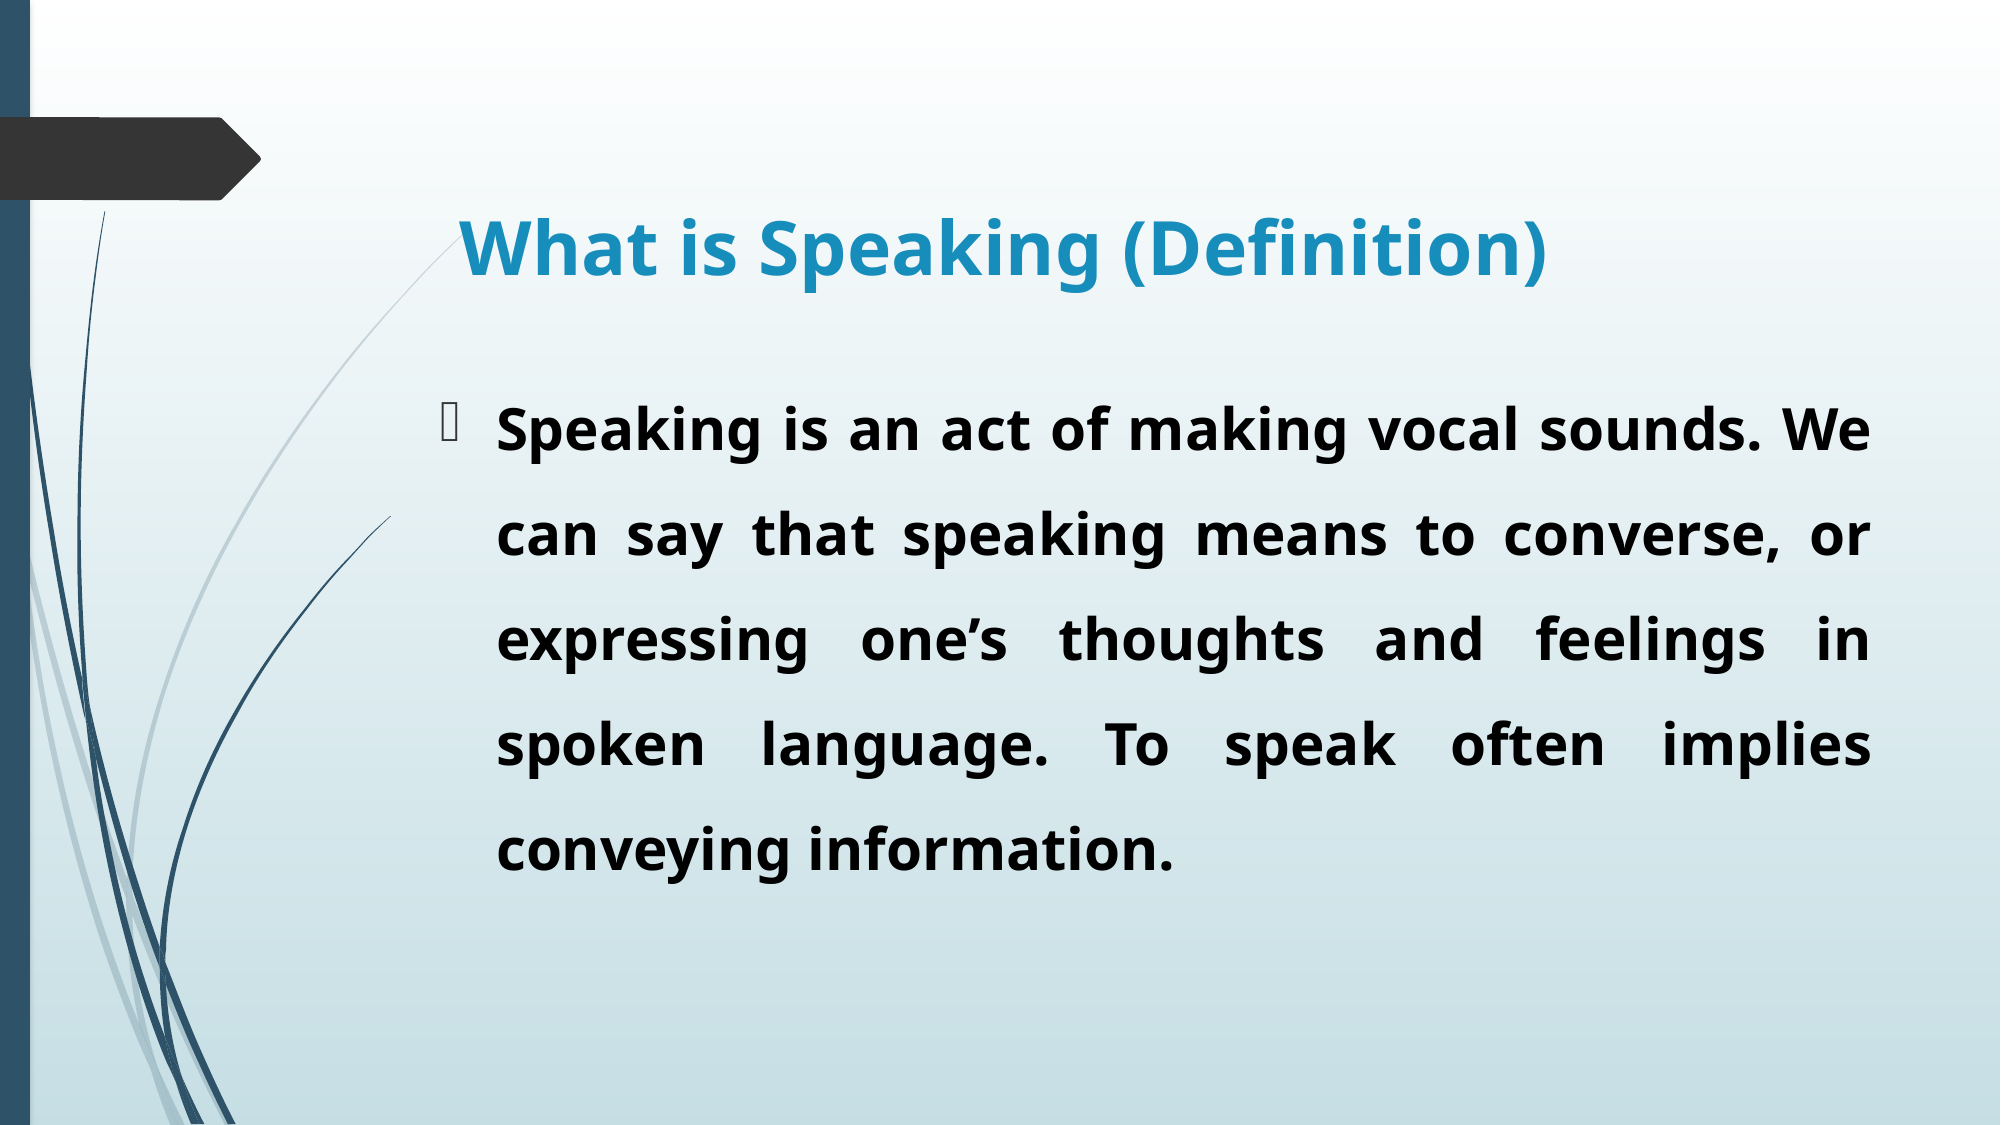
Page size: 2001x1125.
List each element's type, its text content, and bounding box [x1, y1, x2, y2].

title What is Speaking (Definition) [425, 102, 1888, 313]
list Speaking is an act of making vocal sounds. We can say that speaking means to converse, or expressing one’s thoughts and feelings in spoken language. To speak often implies conveying information. [424, 350, 1888, 970]
